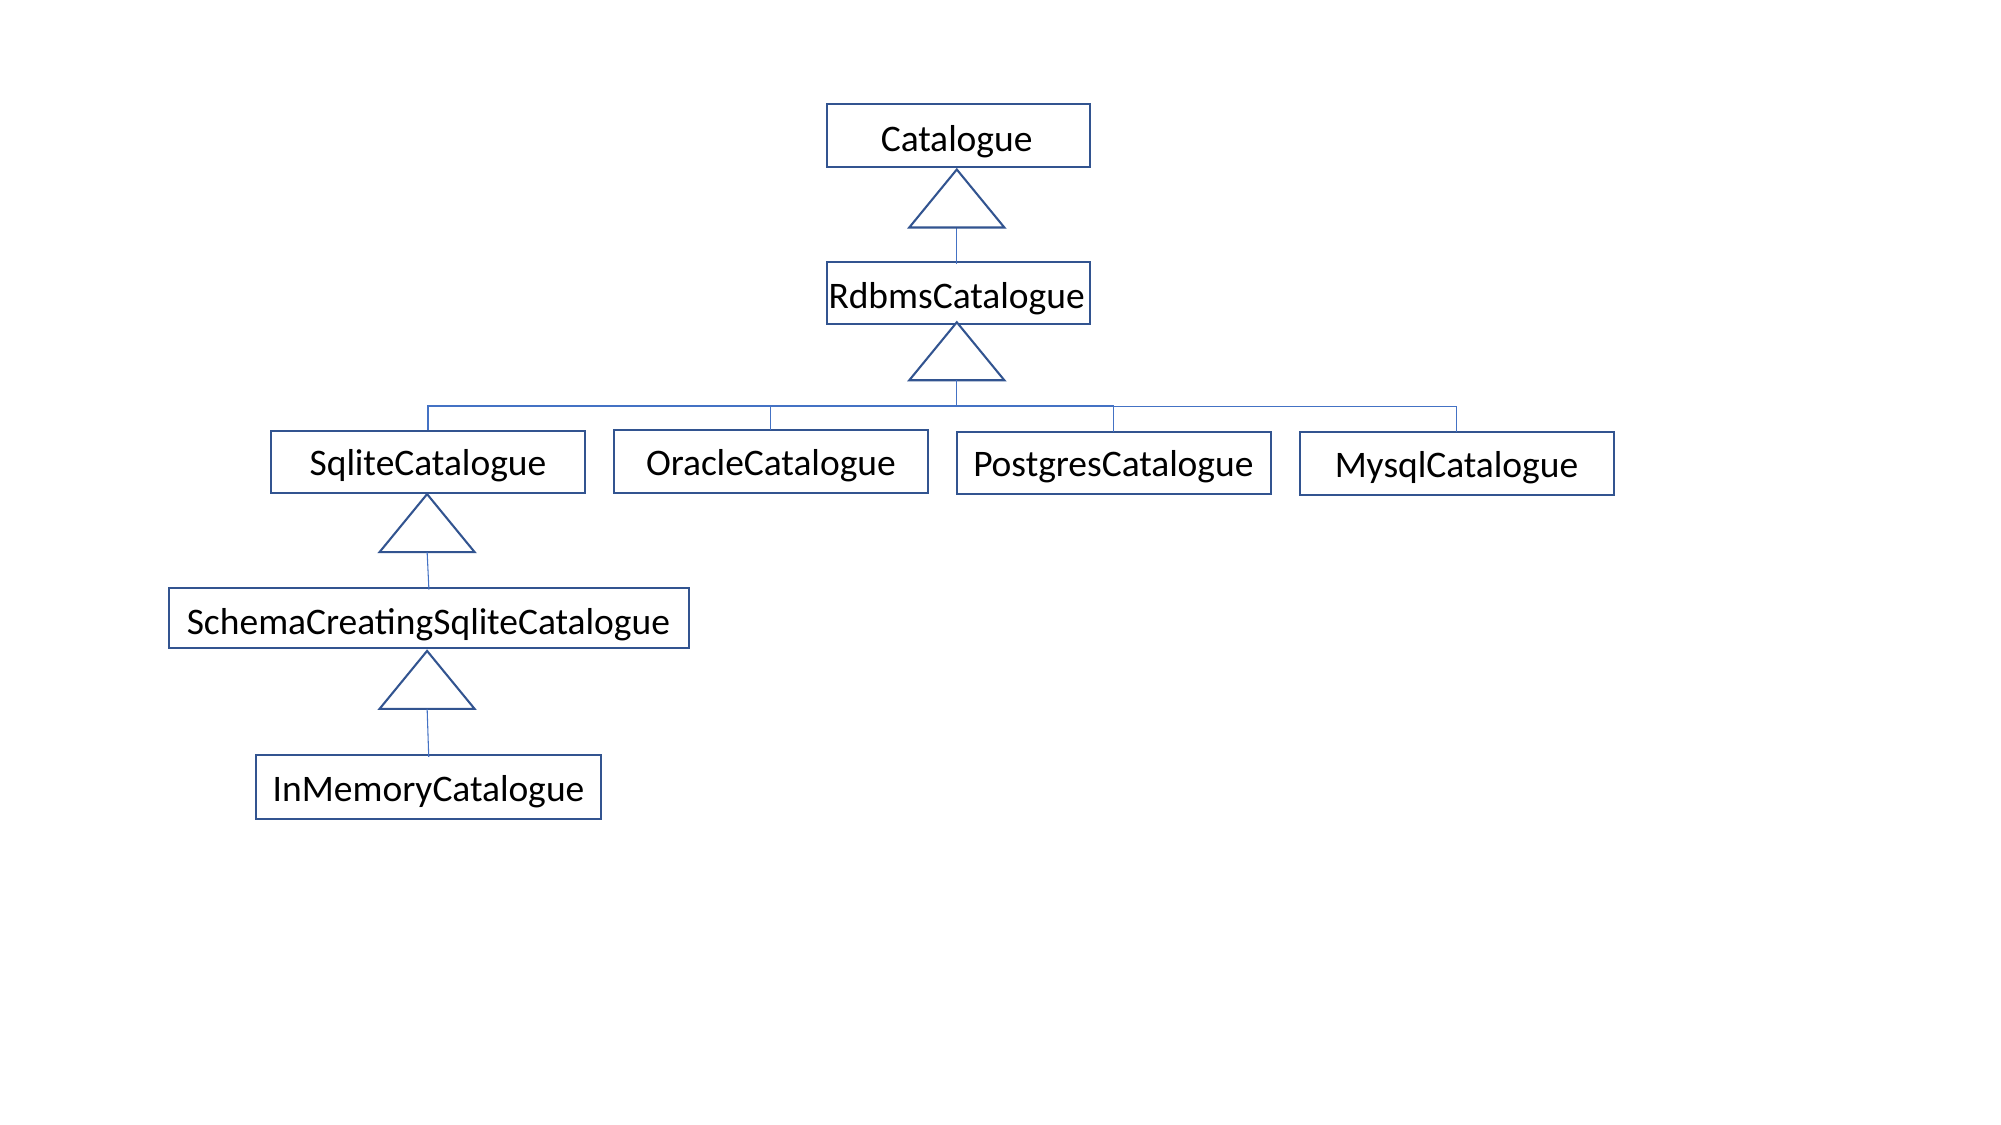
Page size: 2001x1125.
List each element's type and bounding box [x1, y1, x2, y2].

text_box [169, 104, 1614, 820]
